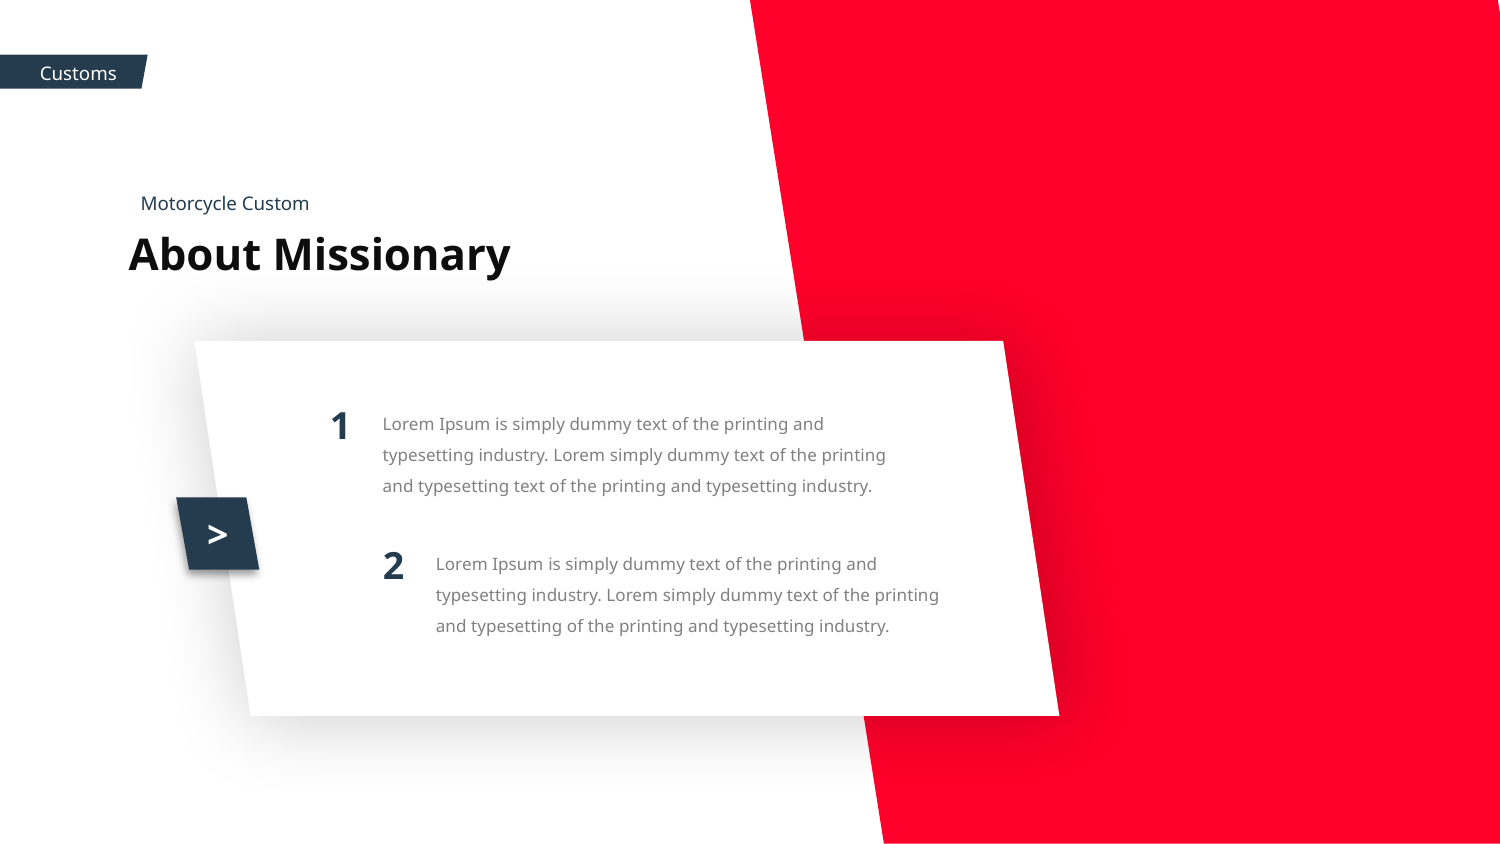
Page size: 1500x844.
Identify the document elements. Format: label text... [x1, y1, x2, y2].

text_box About Missionary [113, 218, 687, 287]
text_box Lorem Ipsum is simply dummy text of the printing and typesetting industry. Lorem simply dummy text of the printing and typesetting of the printing and typesetting industry. [421, 535, 749, 643]
text_box Lorem Ipsum is simply dummy text of the printing and typesetting industry. Lorem simply dummy text of the printing and typesetting text of the printing and typesetting industry. [368, 395, 749, 503]
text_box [0, 54, 264, 93]
text_box [193, 339, 749, 717]
picture [749, 0, 1500, 844]
text_box Motorcycle Custom [125, 184, 505, 218]
text_box 2 [368, 534, 493, 595]
text_box 1 [315, 394, 440, 455]
text_box > [174, 496, 261, 571]
